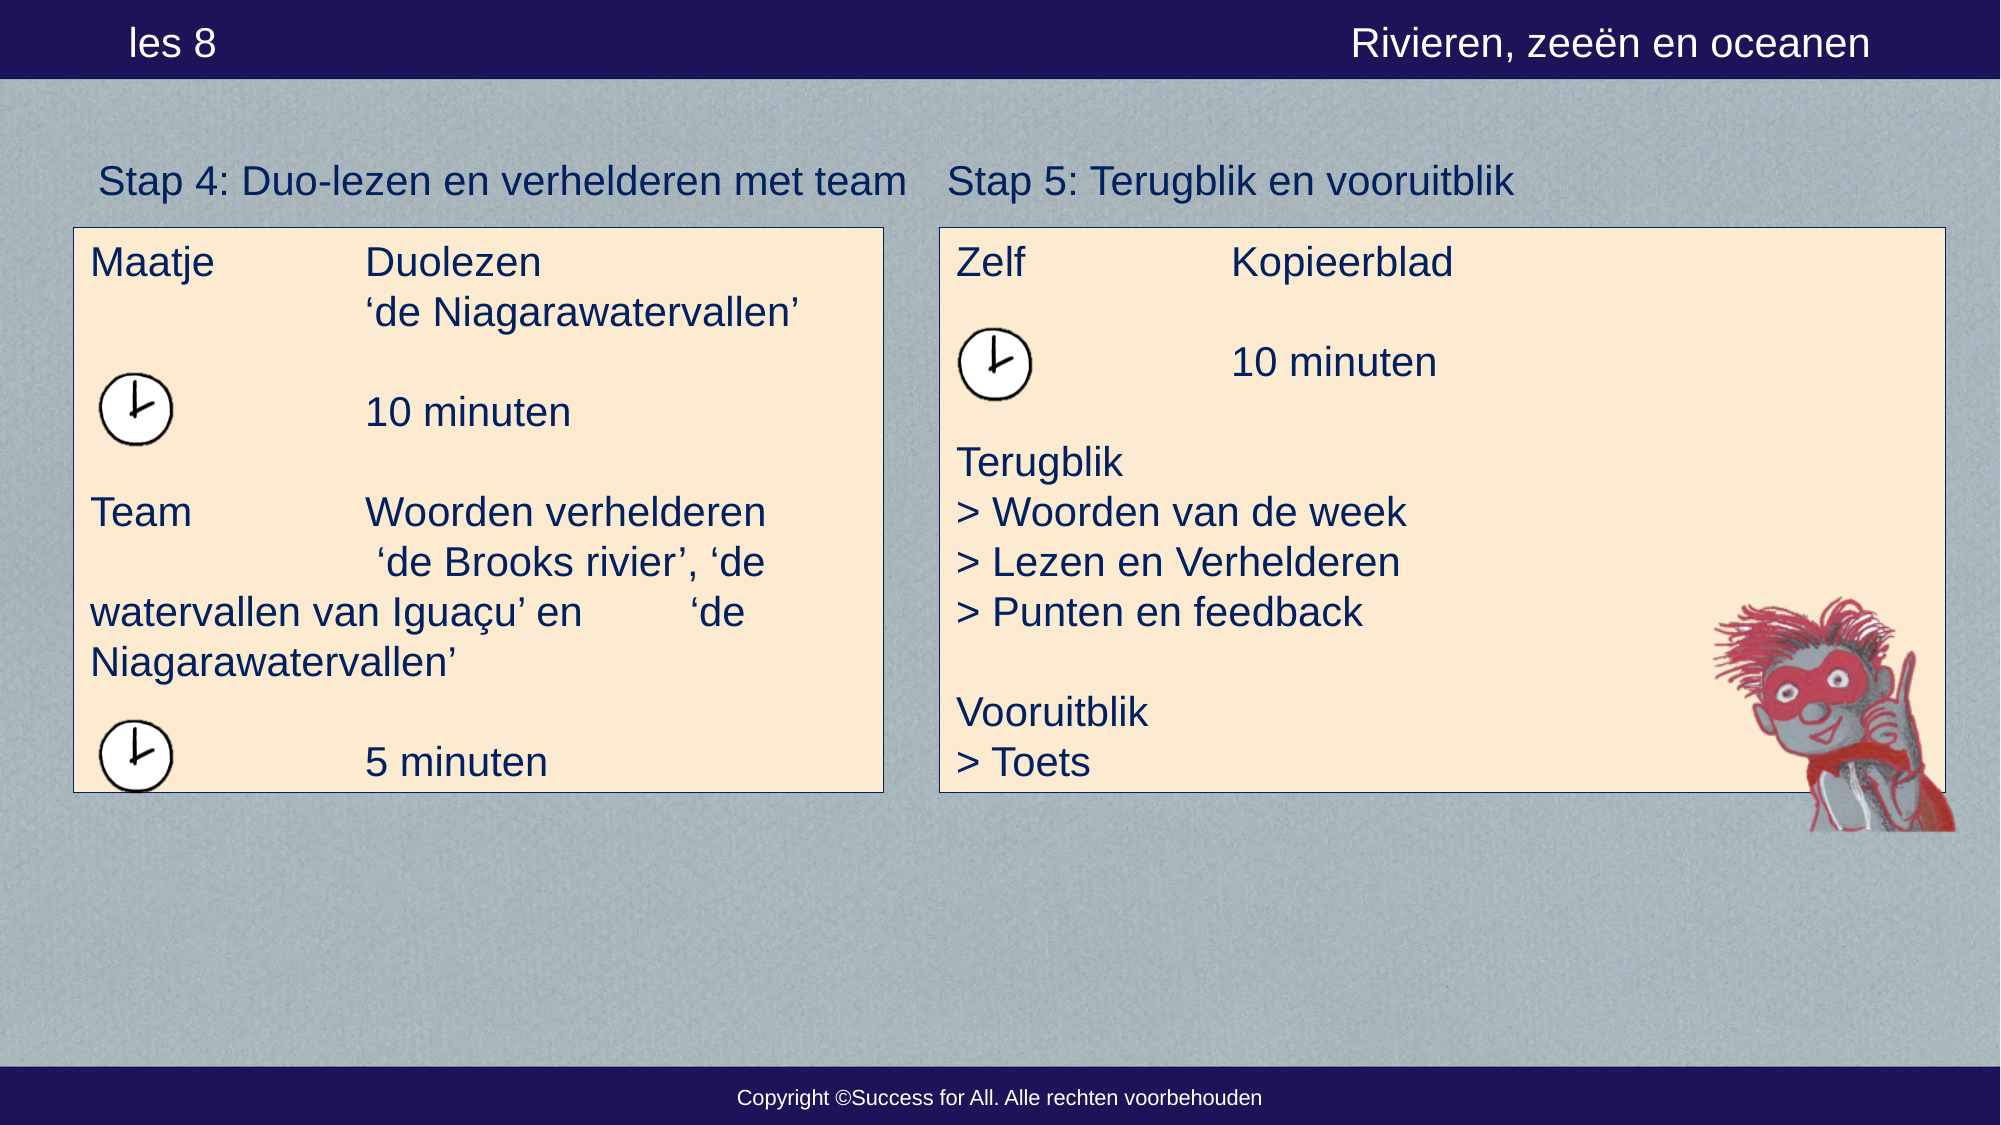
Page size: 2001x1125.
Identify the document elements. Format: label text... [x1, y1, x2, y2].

text_box Maatje Duolezen ‘de Niagarawatervallen’ 10 minuten Team Woorden verhelderen ‘de Brooks rivier’, ‘de watervallen van Iguaçu’ en ‘de Niagarawatervallen’ 5 minuten [73, 227, 884, 793]
text_box les 8 [114, 8, 354, 73]
text_box Stap 5: Terugblik en vooruitblik [932, 146, 1725, 212]
picture [0, 0, 2001, 1125]
text_box Rivieren, zeeën en oceanen [999, 8, 1886, 73]
text_box Copyright ©Success for All. Alle rechten voorbehouden [0, 1076, 2000, 1125]
text_box Zelf Kopieerblad 10 minuten Terugblik > Woorden van de week > Lezen en Verhelderen > Punten en feedback Vooruitblik > Toets [939, 227, 1946, 793]
text_box Stap 4: Duo-lezen en verhelderen met team [83, 146, 926, 212]
